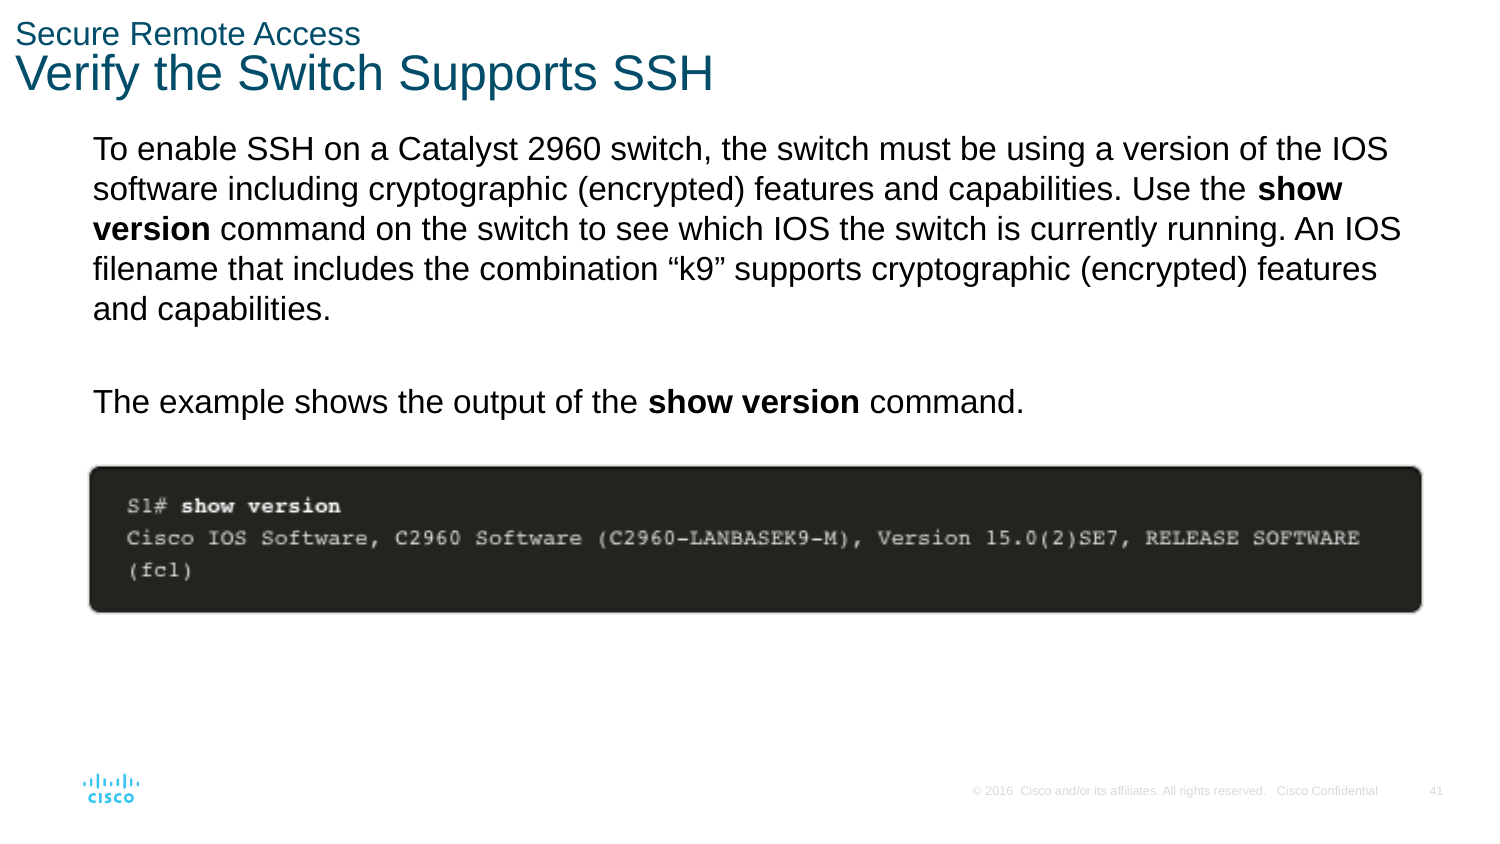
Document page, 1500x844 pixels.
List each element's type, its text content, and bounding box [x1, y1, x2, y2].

title Secure Remote Access Verify the Switch Supports SSH [0, 0, 1369, 121]
list To enable SSH on a Catalyst 2960 switch, the switch must be using a version of the IOS software including cryptographic (encrypted) features and capabilities. Use the show version command on the switch to see which IOS the switch is currently running. An IOS filename that includes the combination “k9” supports cryptographic (encrypted) features and capabilities. The example shows the output of the show version command. [77, 120, 1437, 437]
picture [84, 458, 1430, 619]
